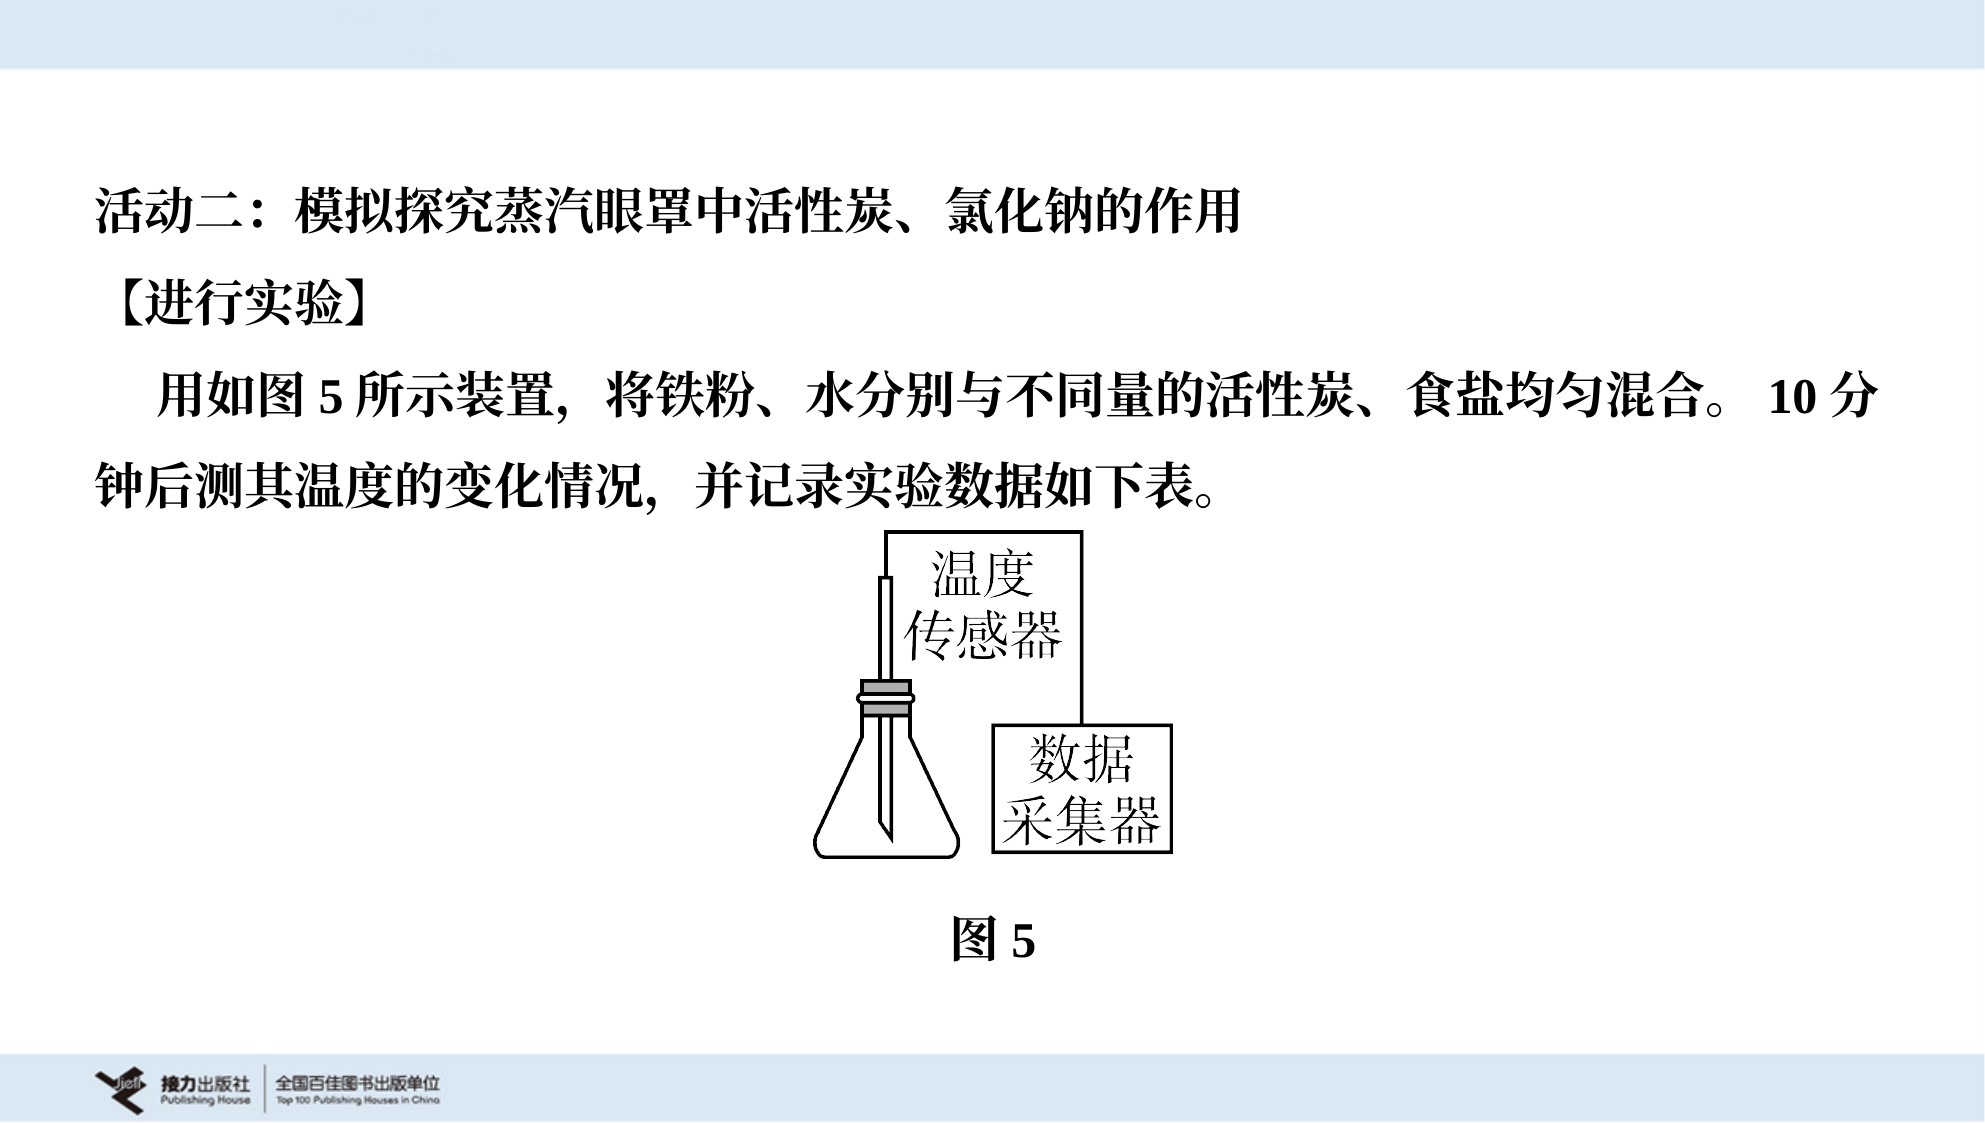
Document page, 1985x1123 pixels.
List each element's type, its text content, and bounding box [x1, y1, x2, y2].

text_box 图5 [949, 879, 1037, 1027]
text_box 活动二：模拟探究蒸汽眼罩中活性炭、氯化钠的作用 【进行实验】 用如图5所示装置，将铁粉、水分别与不同量的活性炭、食盐均匀混合。10分 钟后测其温度的变化情况，并记录实验数据如下表。 [94, 148, 1892, 515]
picture [0, 0, 1985, 1122]
